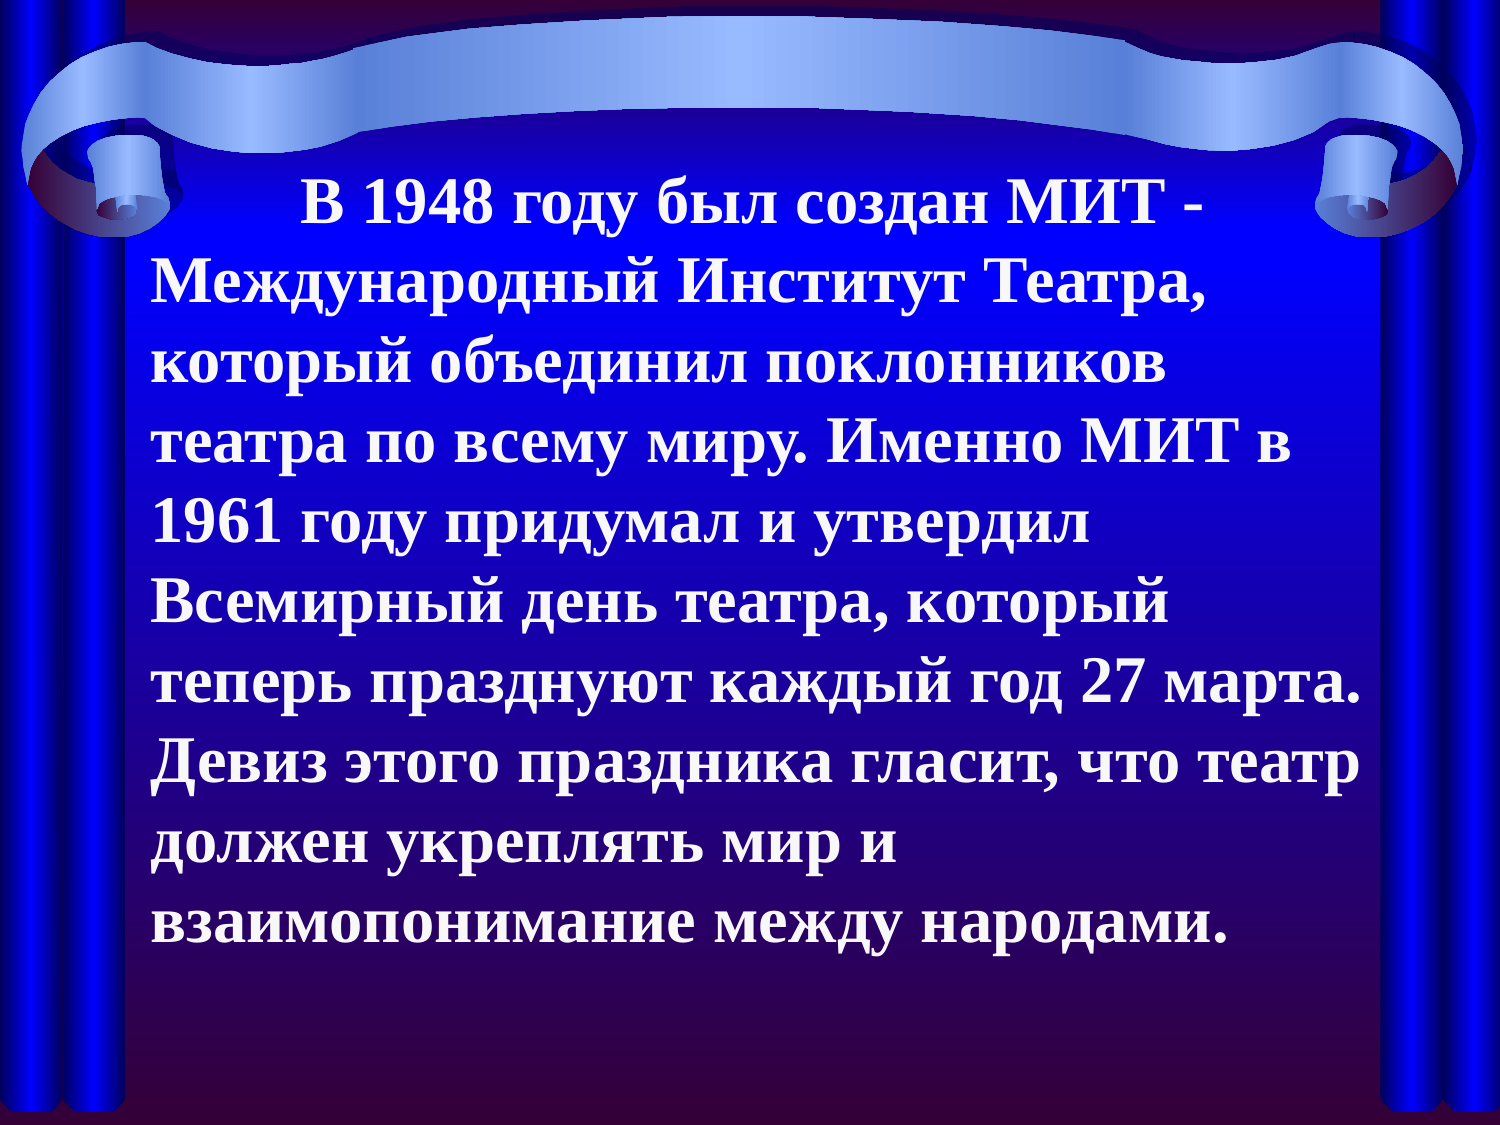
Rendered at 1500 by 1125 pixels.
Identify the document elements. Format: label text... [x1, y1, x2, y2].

text_box В 1948 году был создан МИТ - Международный Институт Театра, который объединил поклонников театра по всему миру. Именно МИТ в 1961 году придумал и утвердил Всемирный день театра, который теперь празднуют каждый год 27 марта. Девиз этого праздника гласит, что театр должен укреплять мир и взаимопонимание между народами. [135, 148, 1388, 964]
